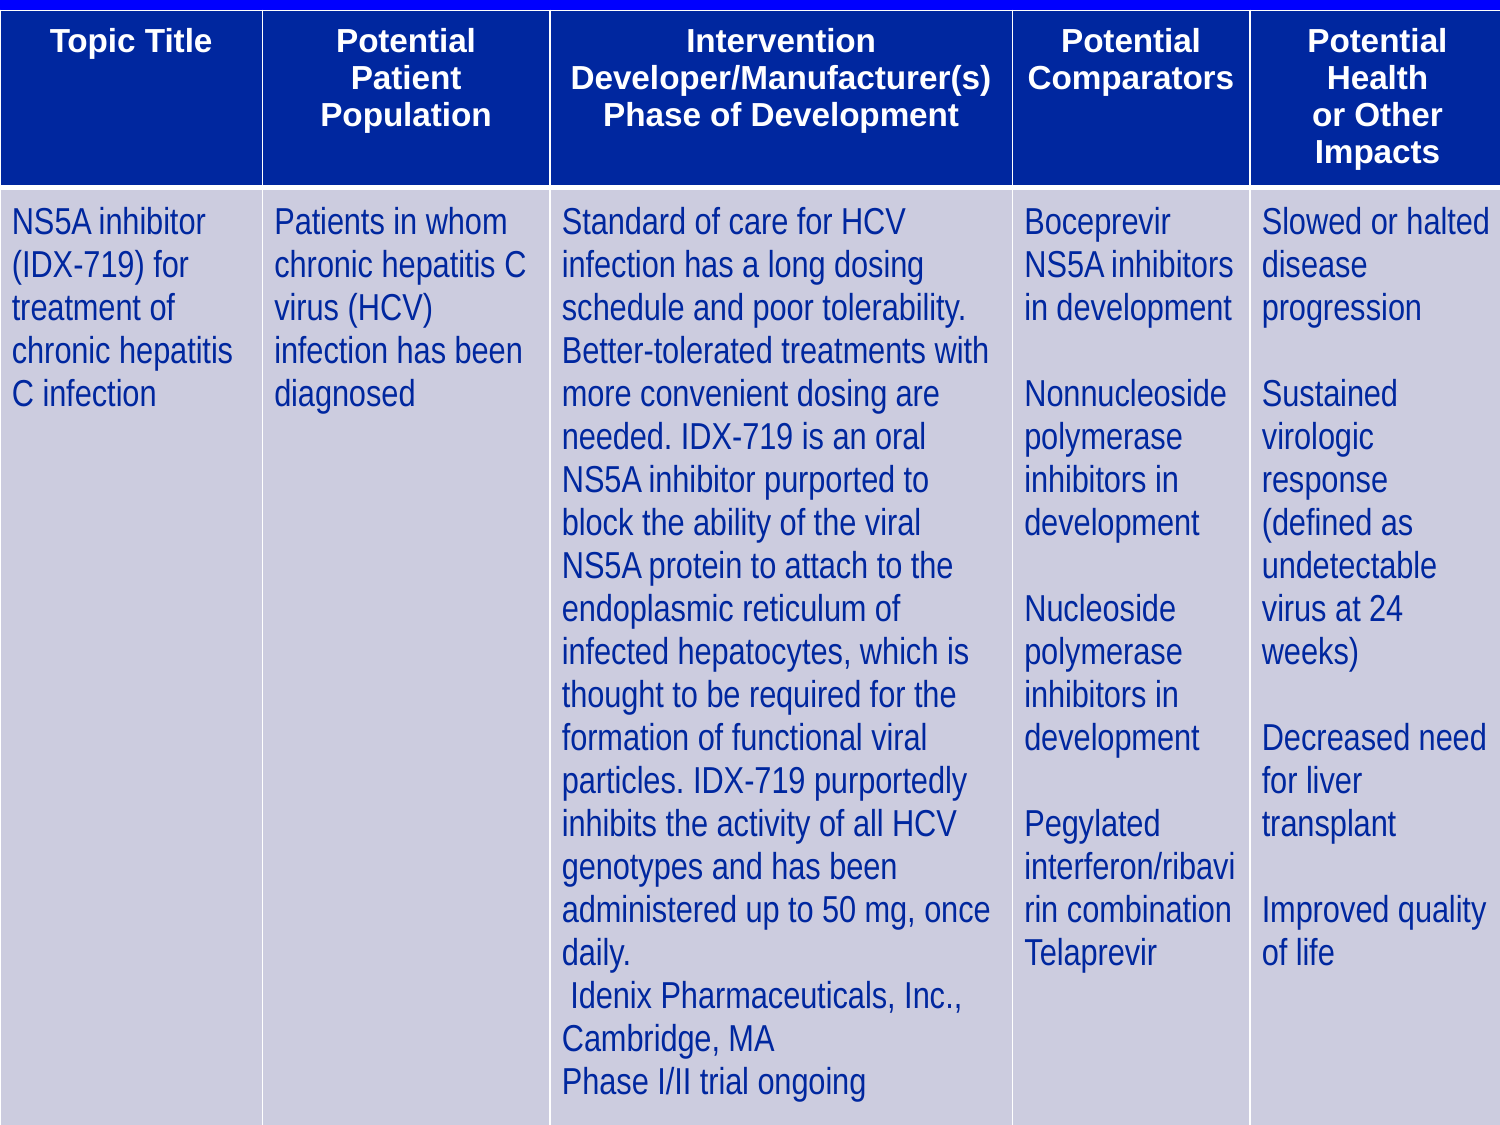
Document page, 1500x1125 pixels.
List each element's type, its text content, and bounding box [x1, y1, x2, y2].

table_header Potential Comparators [1013, 11, 1249, 185]
table_header Topic Title [1, 11, 262, 185]
table_cell Boceprevir NS5A inhibitors in development Nonnucleoside polymerase inhibitors in development Nucleoside polymerase inhibitors in development Pegylated interferon/ribavirin combination Telaprevir [1013, 190, 1249, 1125]
table_cell Standard of care for HCV infection has a long dosing schedule and poor tolerability. Better-tolerated treatments with more convenient dosing are needed. IDX-719 is an oral NS5A inhibitor purported to block the ability of the viral NS5A protein to attach to the endoplasmic reticulum of infected hepatocytes, which is thought to be required for the formation of functional viral particles. IDX-719 purportedly inhibits the activity of all HCV genotypes and has been administered up to 50 mg, once daily. Idenix Pharmaceuticals, Inc., Cambridge, MA Phase I/II trial ongoing [551, 190, 1012, 1125]
table_header Potential Health or Other Impacts [1251, 11, 1500, 185]
table_header Potential Patient Population [263, 11, 549, 185]
table_cell Patients in whom chronic hepatitis C virus (HCV) infection has been diagnosed [263, 190, 549, 1125]
table_cell NS5A inhibitor (IDX-719) for treatment of chronic hepatitis C infection [1, 190, 262, 1125]
table_cell Slowed or halted disease progression Sustained virologic response (defined as undetectable virus at 24 weeks) Decreased need for liver transplant Improved quality of life [1251, 190, 1500, 1125]
table_header Intervention Developer/Manufacturer(s) Phase of Development [551, 11, 1012, 185]
